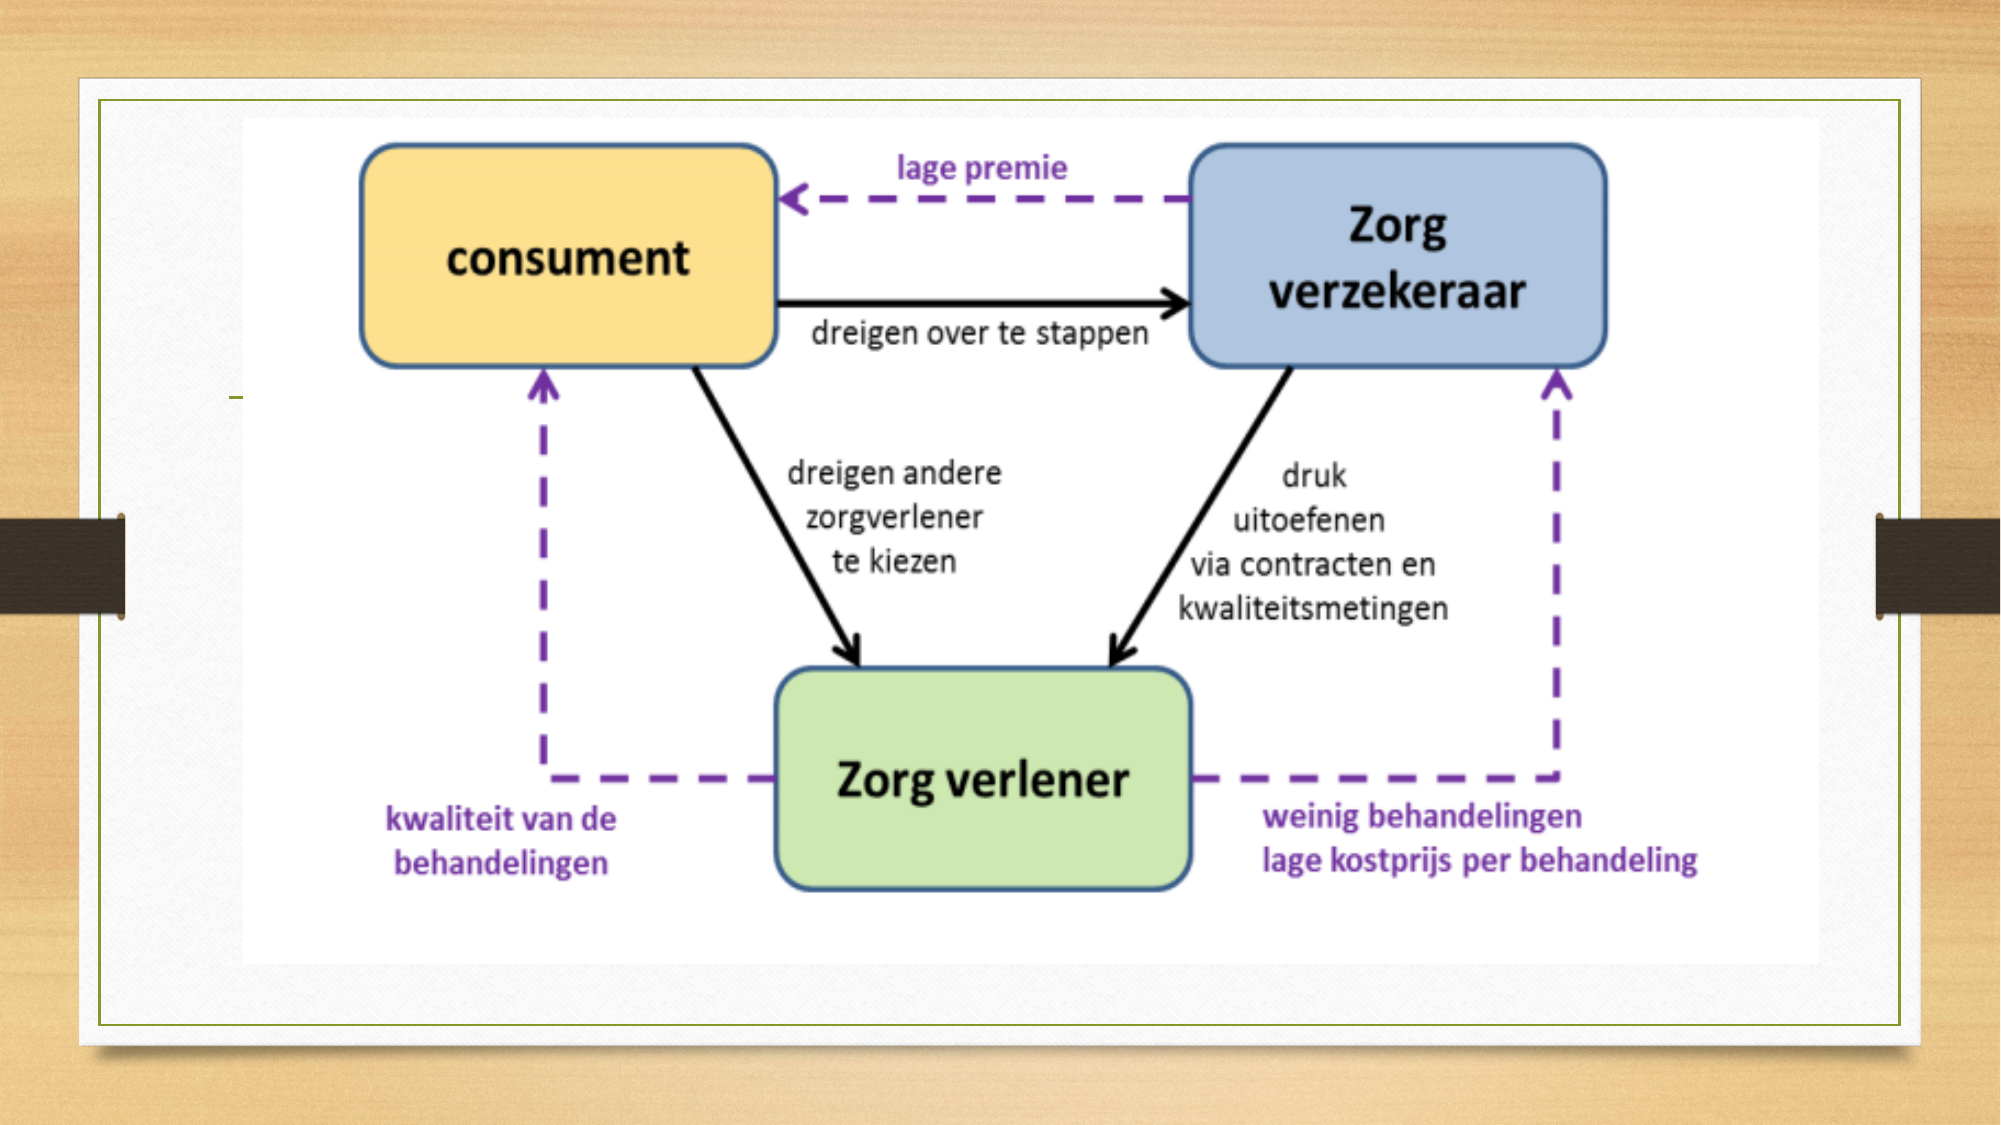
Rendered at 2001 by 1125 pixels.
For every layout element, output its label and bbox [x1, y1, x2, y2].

list [243, 118, 1819, 964]
picture [0, 0, 2001, 1125]
